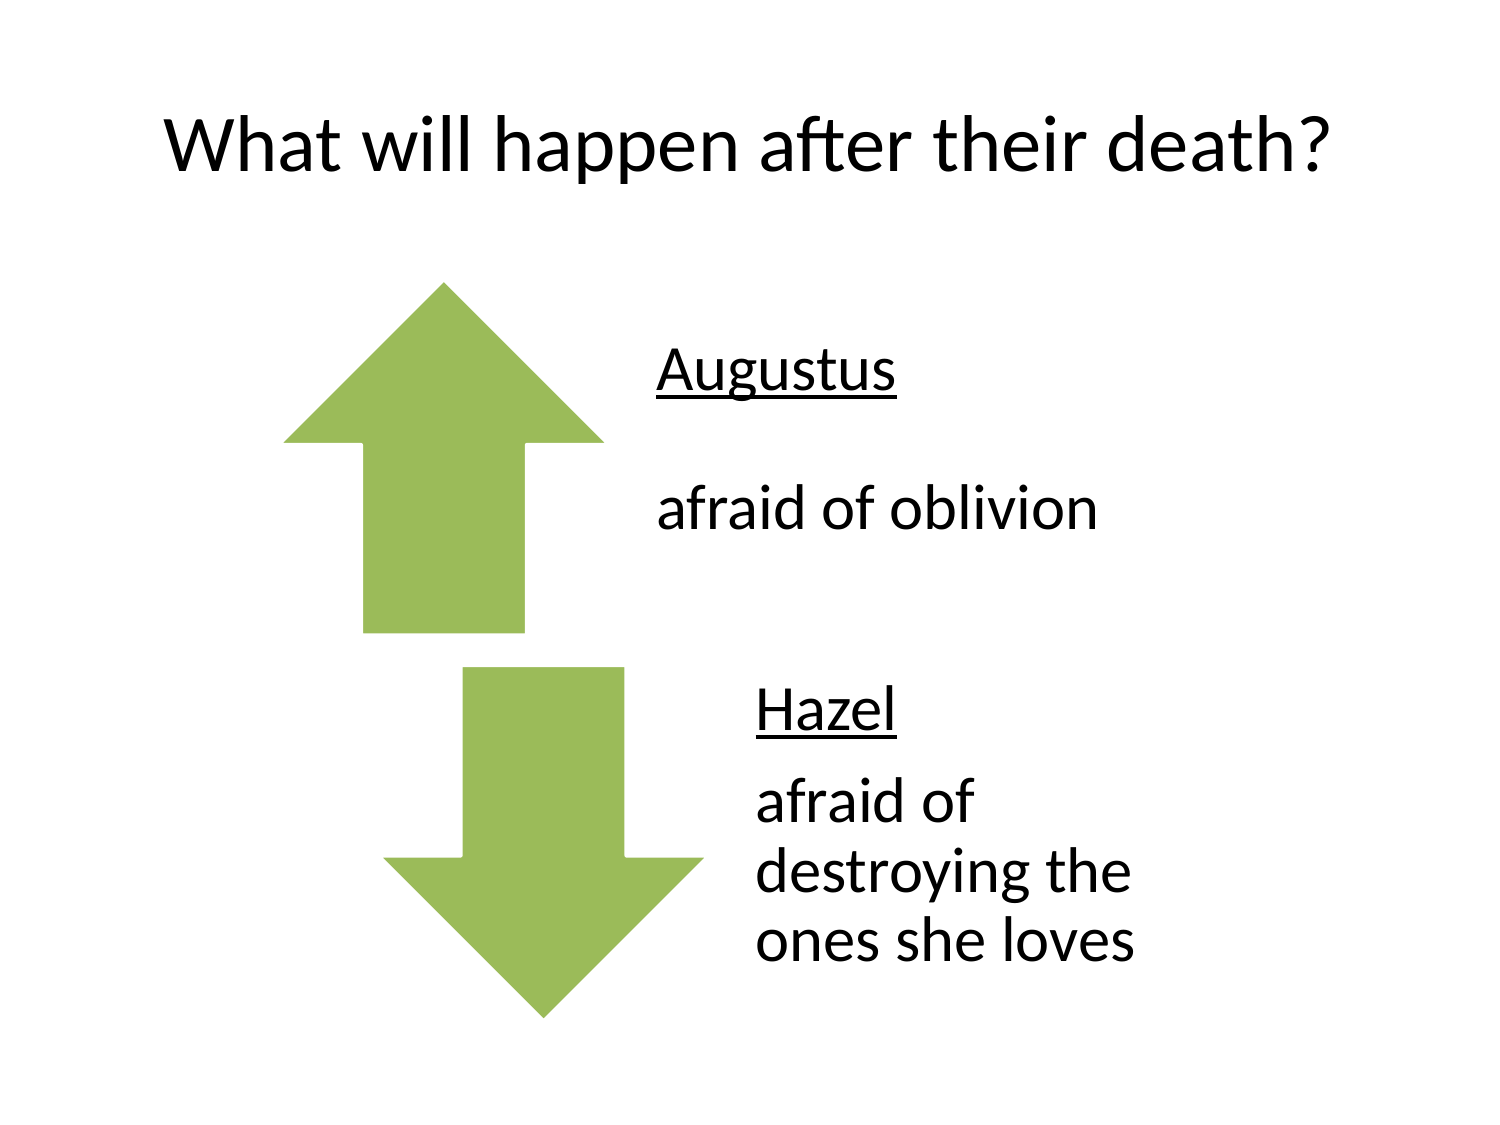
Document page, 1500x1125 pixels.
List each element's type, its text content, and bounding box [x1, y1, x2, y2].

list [277, 278, 1284, 1022]
title What will happen after their death? [75, 45, 1425, 233]
